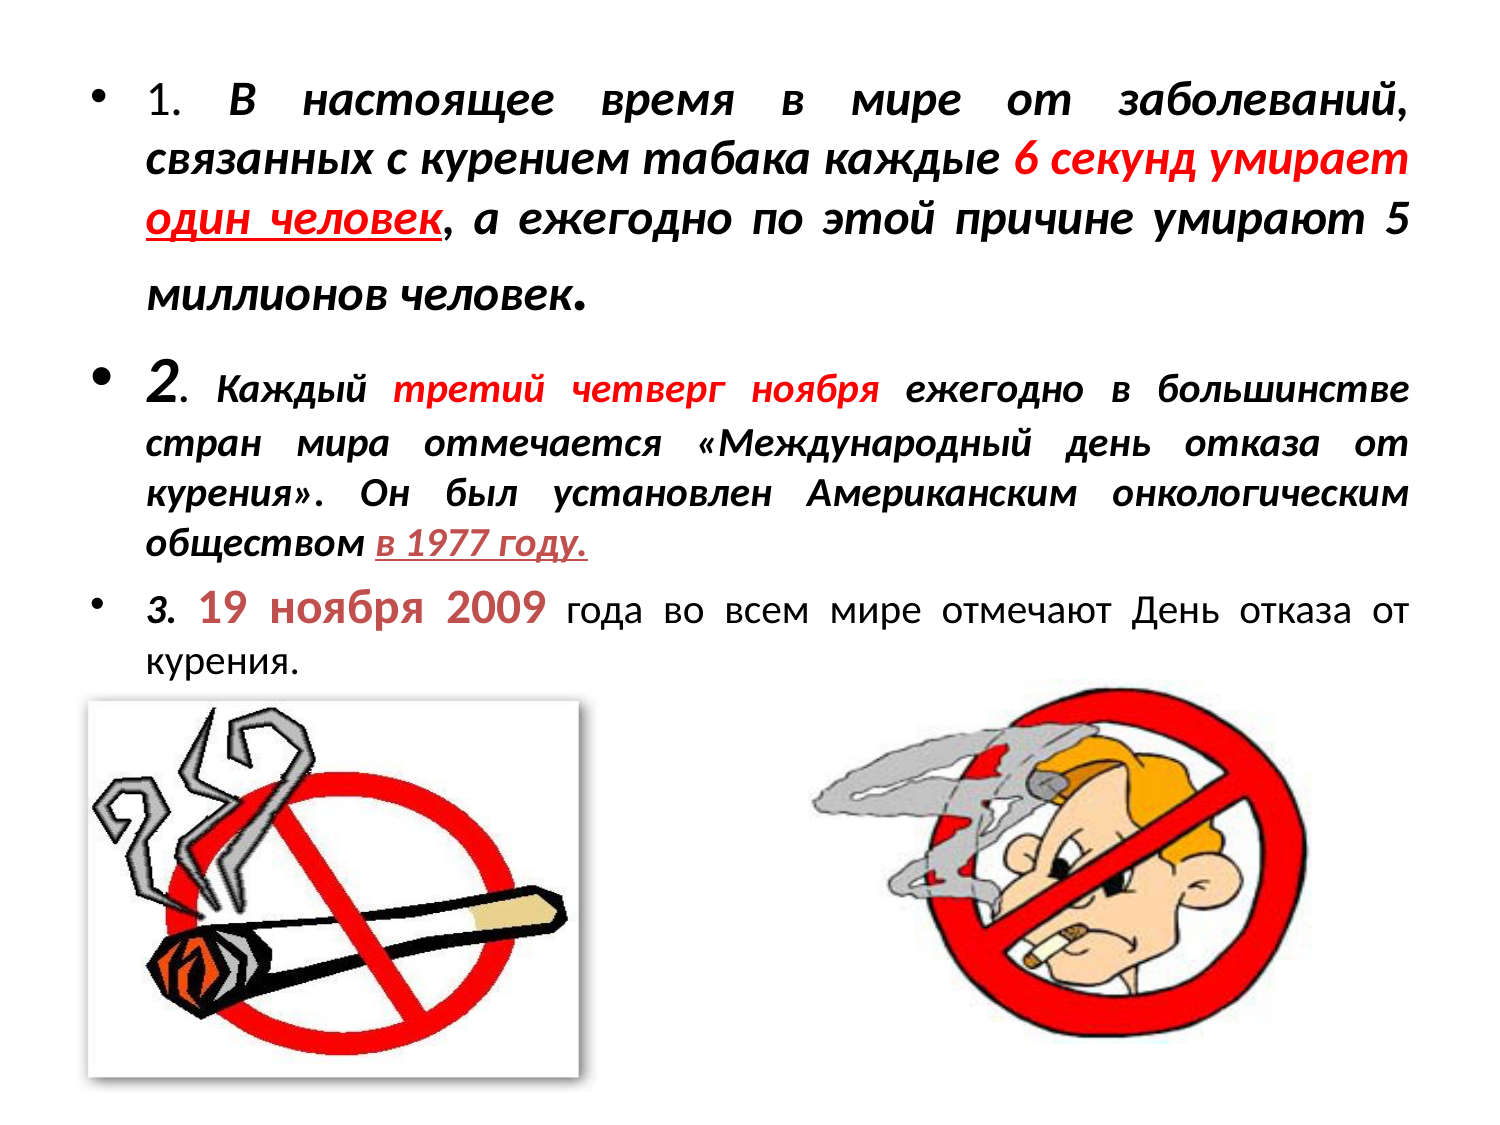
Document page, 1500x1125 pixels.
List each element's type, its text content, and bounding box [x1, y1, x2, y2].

list 1. В настоящее время в мире от заболеваний, связанных с курением табака каждые 6 секунд умирает один человек, а ежегодно по этой причине умирают 5 миллионов человек. 2. Каждый третий четверг ноября ежегодно в большинстве стран мира отмечается «Международный день отказа от курения». Он был установлен Американским онкологическим обществом в 1977 году. 3. 19 ноября 2009 года во всем мире отмечают День отказа от курения. [75, 58, 1425, 692]
picture [808, 679, 1315, 1044]
picture [76, 691, 598, 1093]
